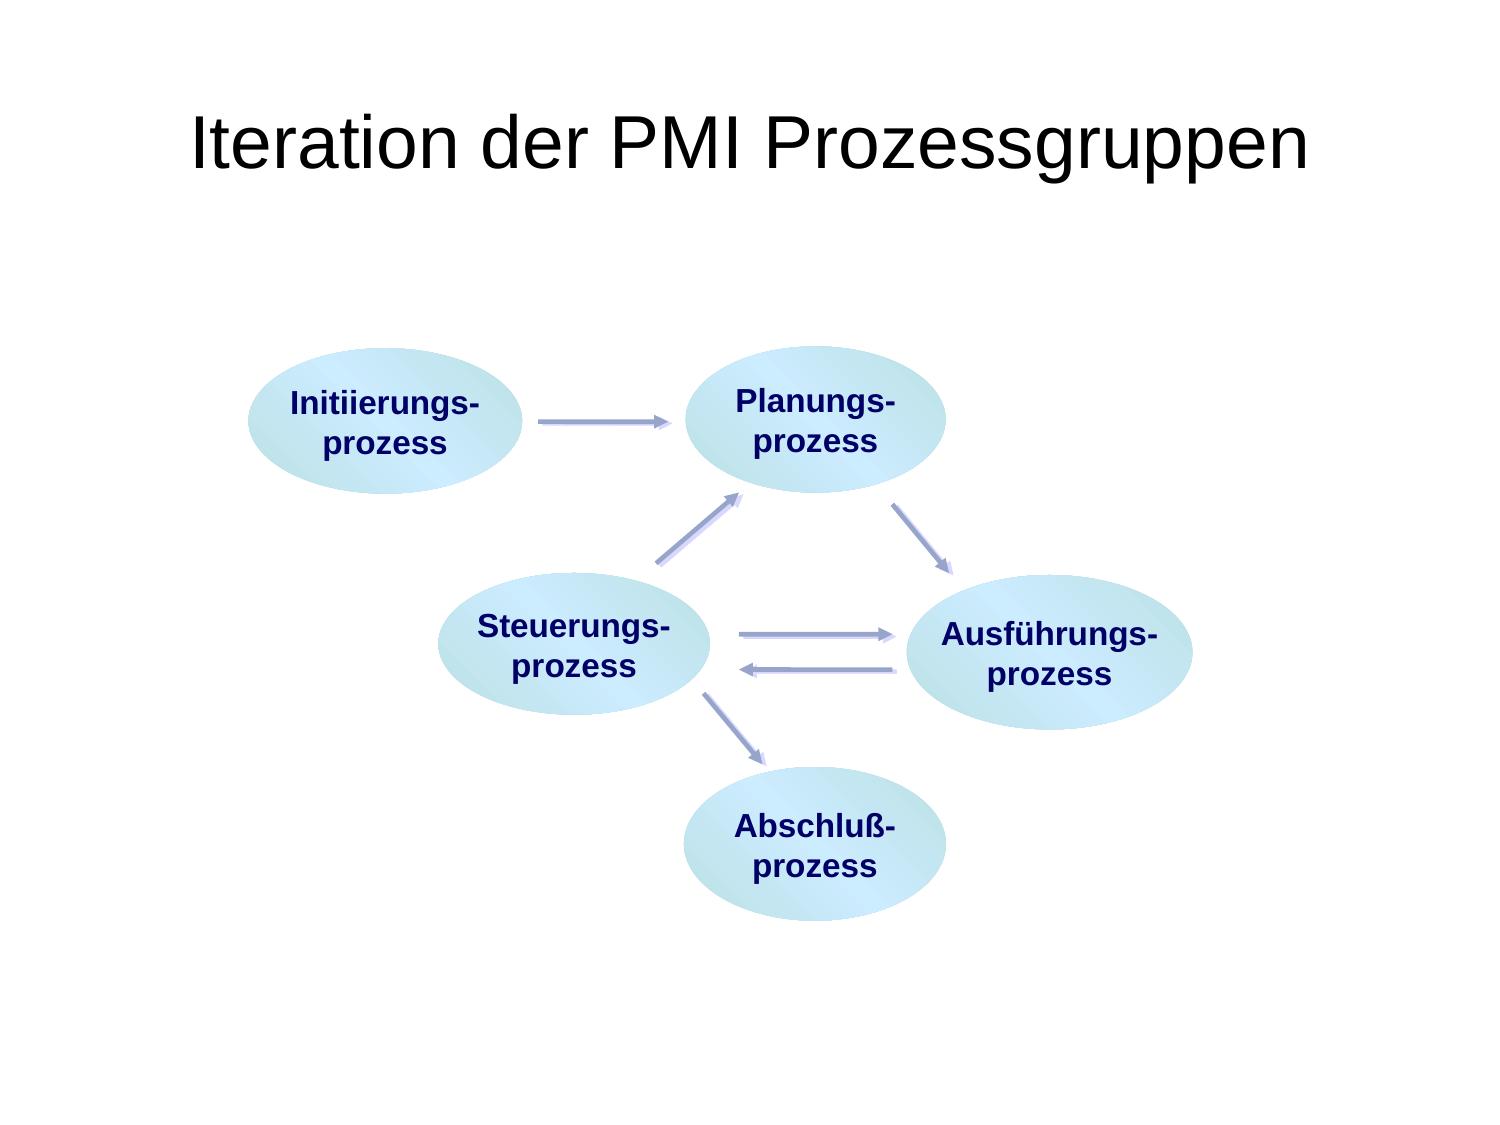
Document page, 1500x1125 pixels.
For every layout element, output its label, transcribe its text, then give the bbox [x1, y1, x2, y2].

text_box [248, 346, 1193, 921]
title Iteration der PMI Prozessgruppen [75, 45, 1425, 233]
